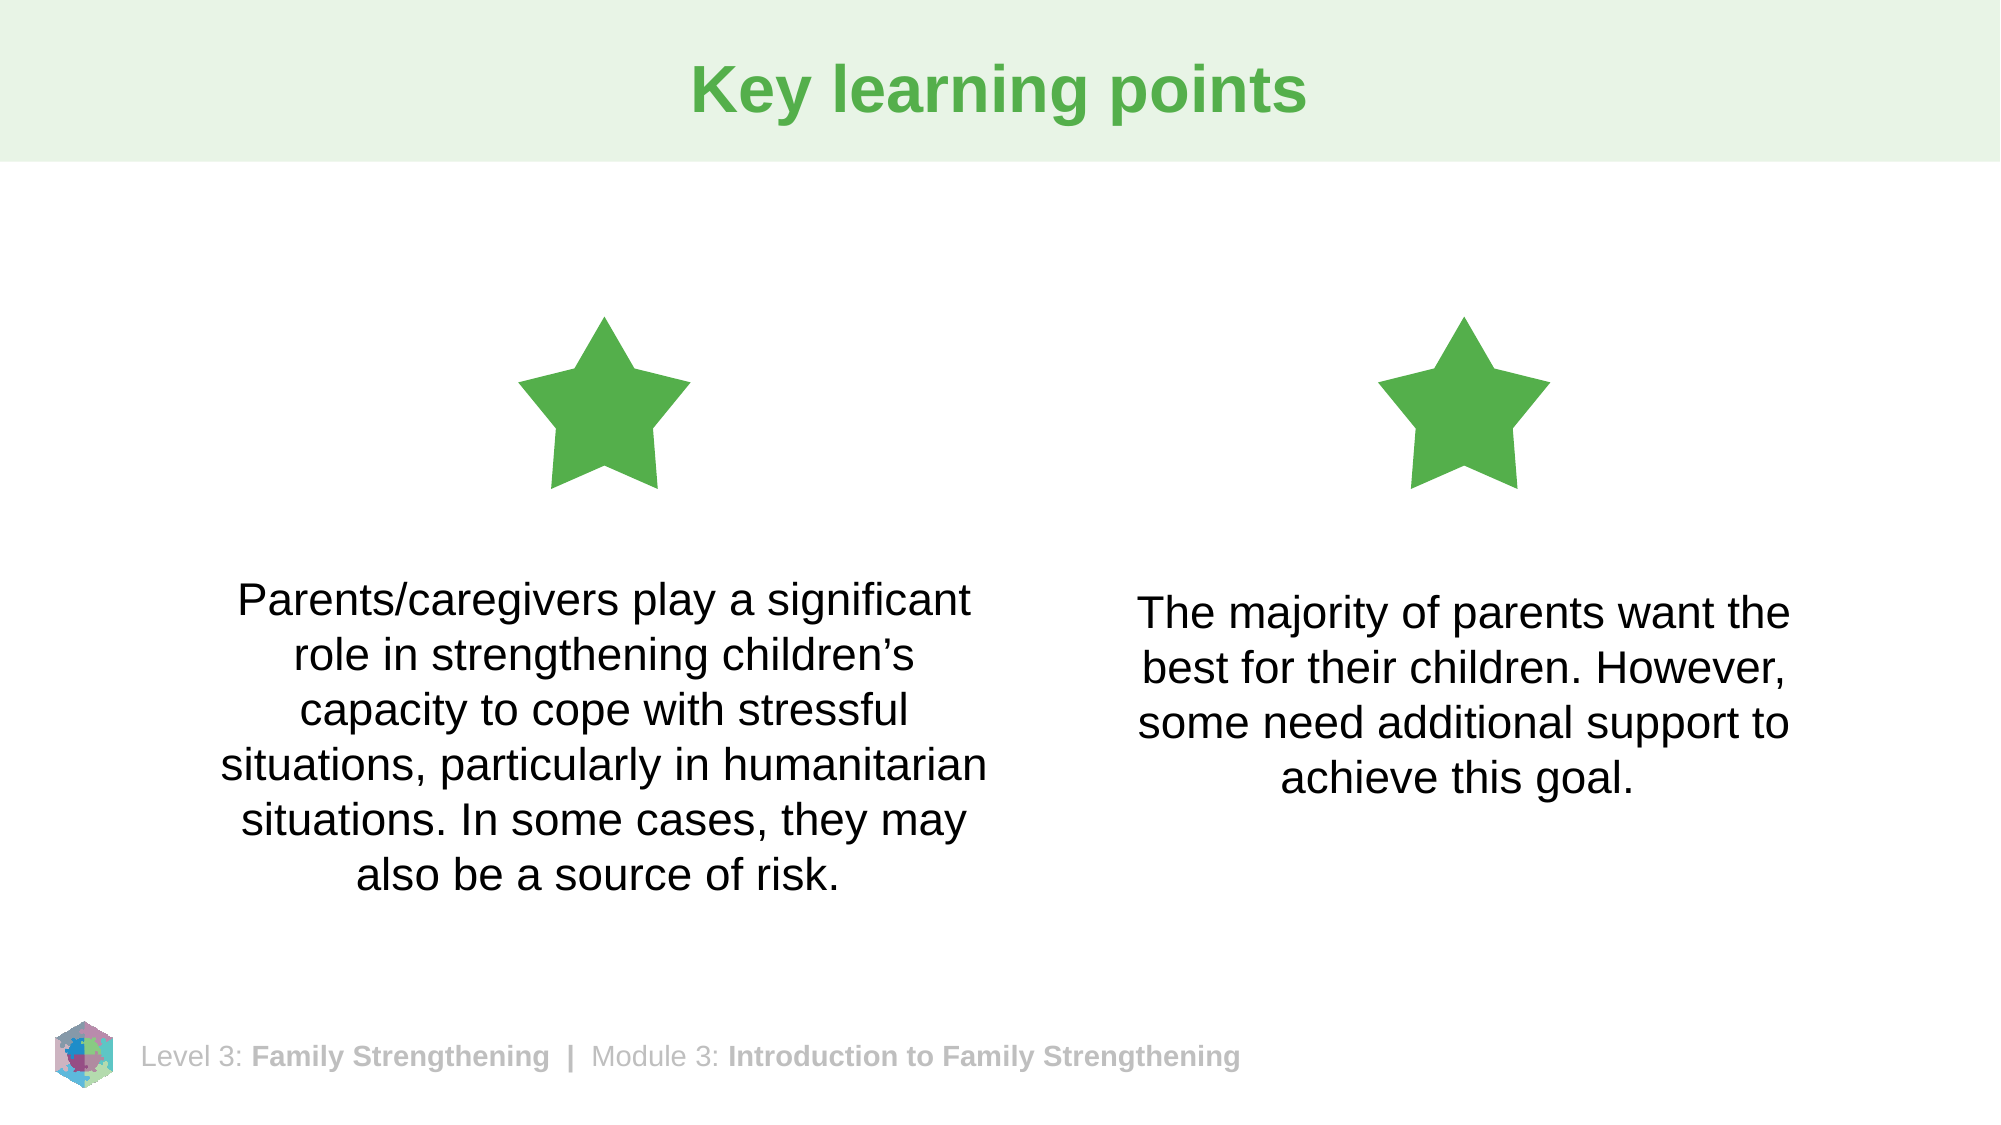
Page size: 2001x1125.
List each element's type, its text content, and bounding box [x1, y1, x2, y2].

text_box The majority of parents want the best for their children. However, some need additional support to achieve this goal. [1121, 575, 1808, 811]
text_box Parents/caregivers play a significant role in strengthening children’s capacity to cope with stressful situations, particularly in humanitarian situations. In some cases, they may also be a source of risk. [199, 562, 1010, 908]
text_box [518, 316, 691, 489]
title Key learning points [137, 19, 1863, 163]
text_box [1377, 316, 1551, 489]
picture [55, 1021, 113, 1088]
